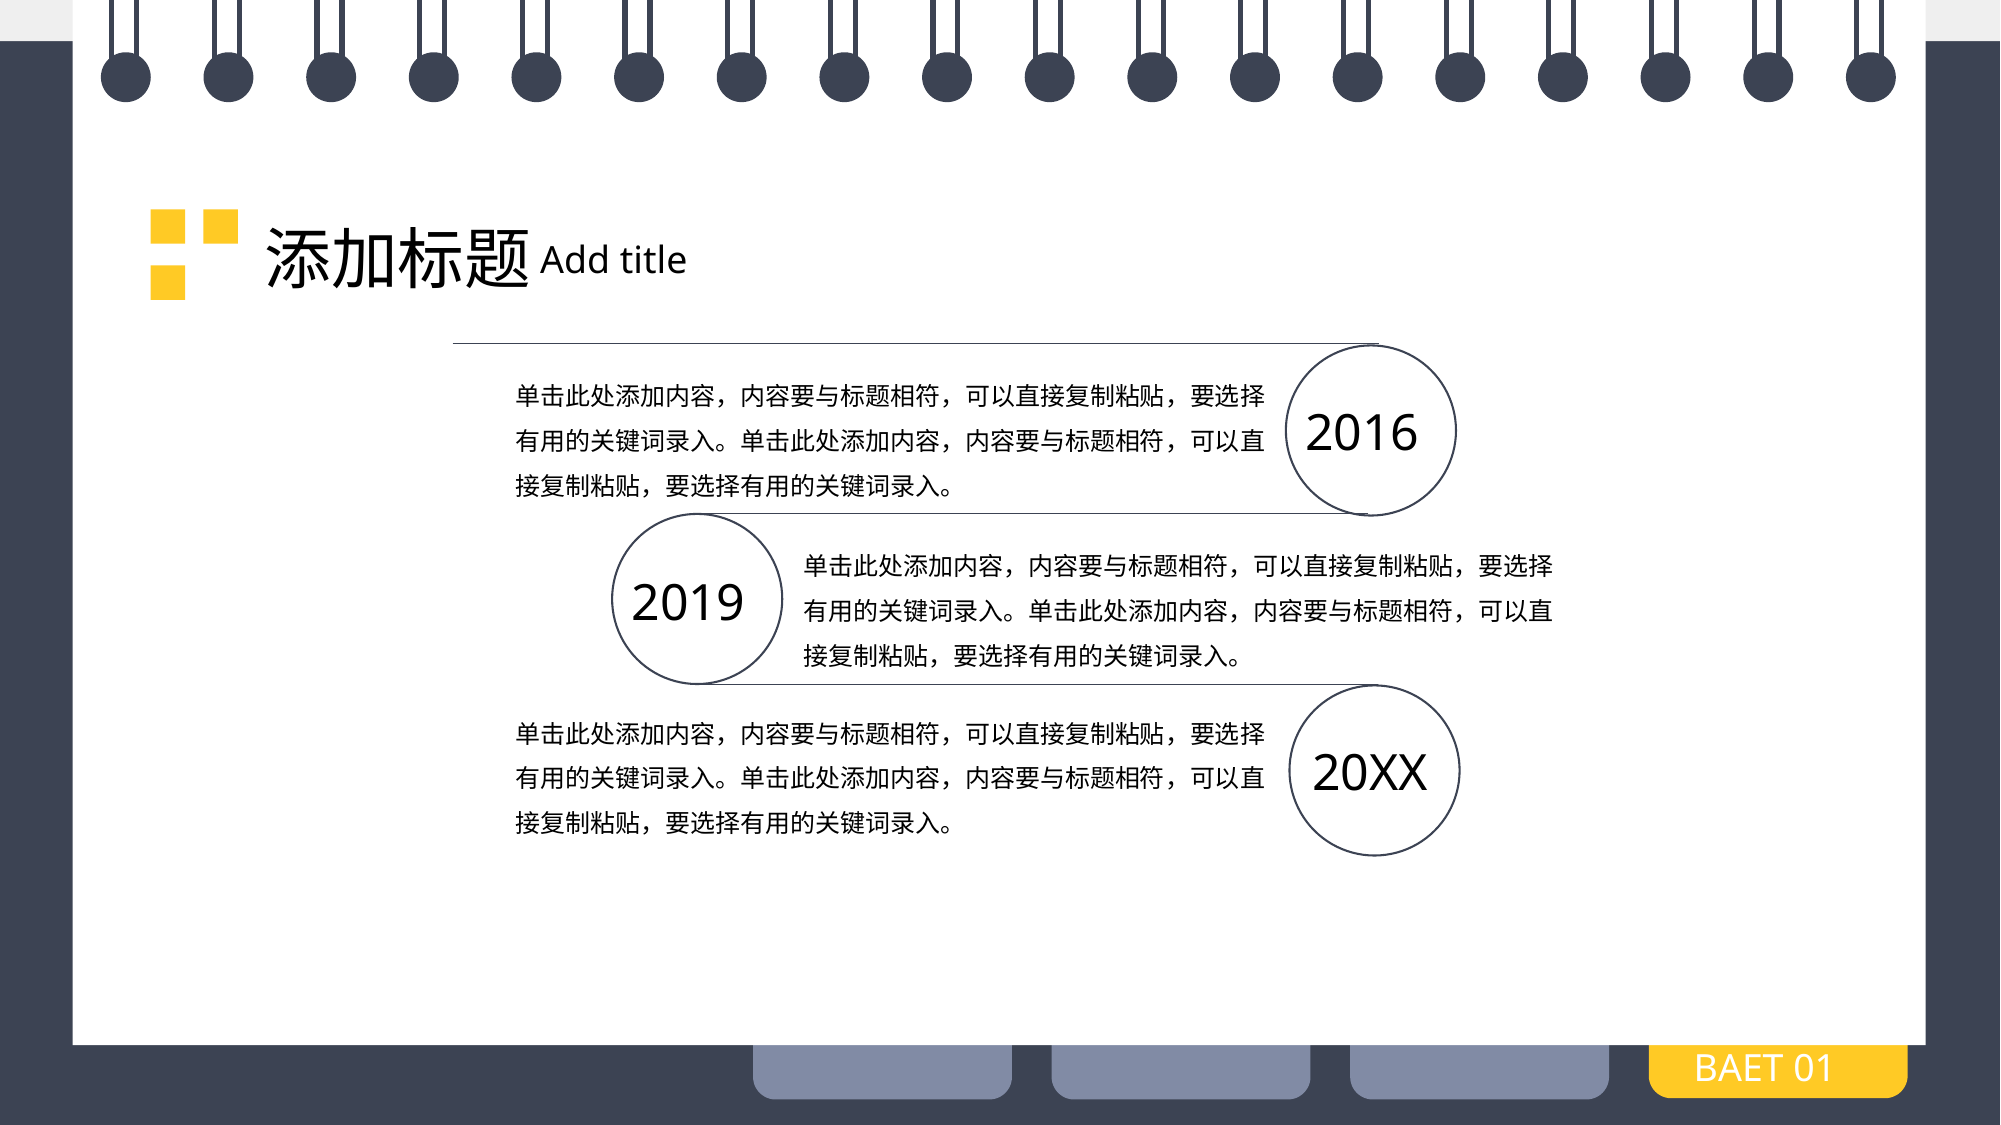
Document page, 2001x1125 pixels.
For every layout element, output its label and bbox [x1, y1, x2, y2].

text_box [1050, 1046, 1312, 1101]
text_box [1285, 345, 1456, 516]
text_box [0, 42, 2000, 1125]
text_box [752, 1046, 1014, 1101]
text_box [612, 513, 783, 685]
text_box [1648, 1046, 1908, 1099]
text_box [1926, 0, 2000, 42]
text_box [0, 0, 72, 42]
text_box [72, 0, 1926, 1046]
text_box [1349, 1046, 1611, 1101]
text_box [1289, 685, 1460, 856]
text_box [150, 209, 238, 300]
